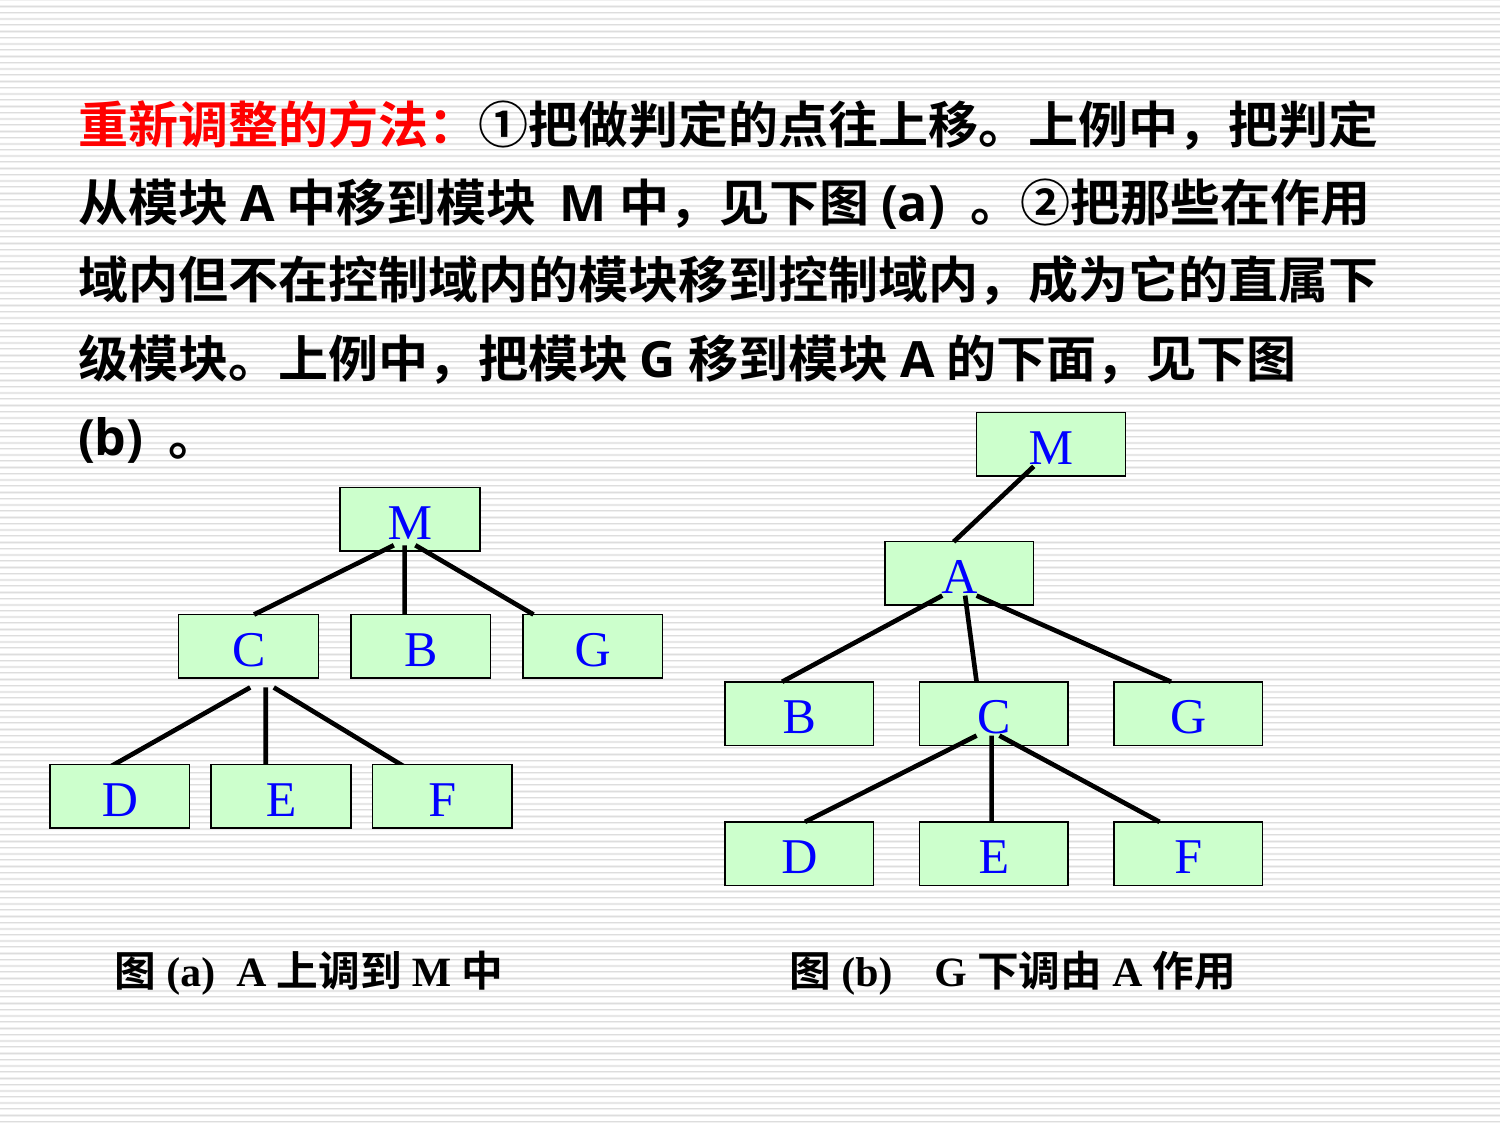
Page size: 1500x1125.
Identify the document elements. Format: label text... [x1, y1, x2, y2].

text_box 图(b) G下调由A作用 [774, 937, 1275, 1003]
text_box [724, 412, 1263, 888]
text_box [49, 487, 663, 831]
text_box 图(a) A上调到M中 [99, 937, 525, 1003]
picture [0, 0, 1500, 1125]
text_box 重新调整的方法：①把做判定的点往上移。上例中，把判定从模块A中移到模块 M中，见下图(a) 。②把那些在作用域内但不在控制域内的模块移到控制域内，成为它的直属下级模块。上例中，把模块G移到模块A的下面，见下图(b) 。 [63, 67, 1411, 473]
